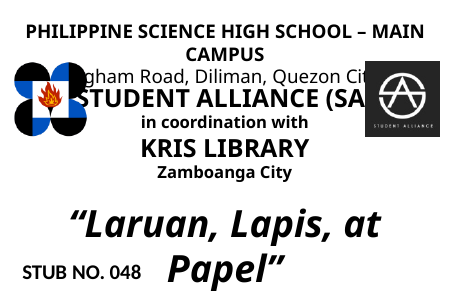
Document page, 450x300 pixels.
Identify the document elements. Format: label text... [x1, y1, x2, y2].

text_box STUDENT ALLIANCE (SA) in coordination with KRIS LIBRARY Zamboanga City [0, 74, 450, 190]
picture [364, 60, 441, 137]
text_box “Laruan, Lapis, at Papel” [0, 192, 450, 298]
text_box PHILIPPINE SCIENCE HIGH SCHOOL – MAIN CAMPUS Agham Road, Diliman, Quezon City [0, 12, 450, 74]
text_box STUB NO. 048 [7, 251, 213, 292]
picture [12, 60, 88, 137]
